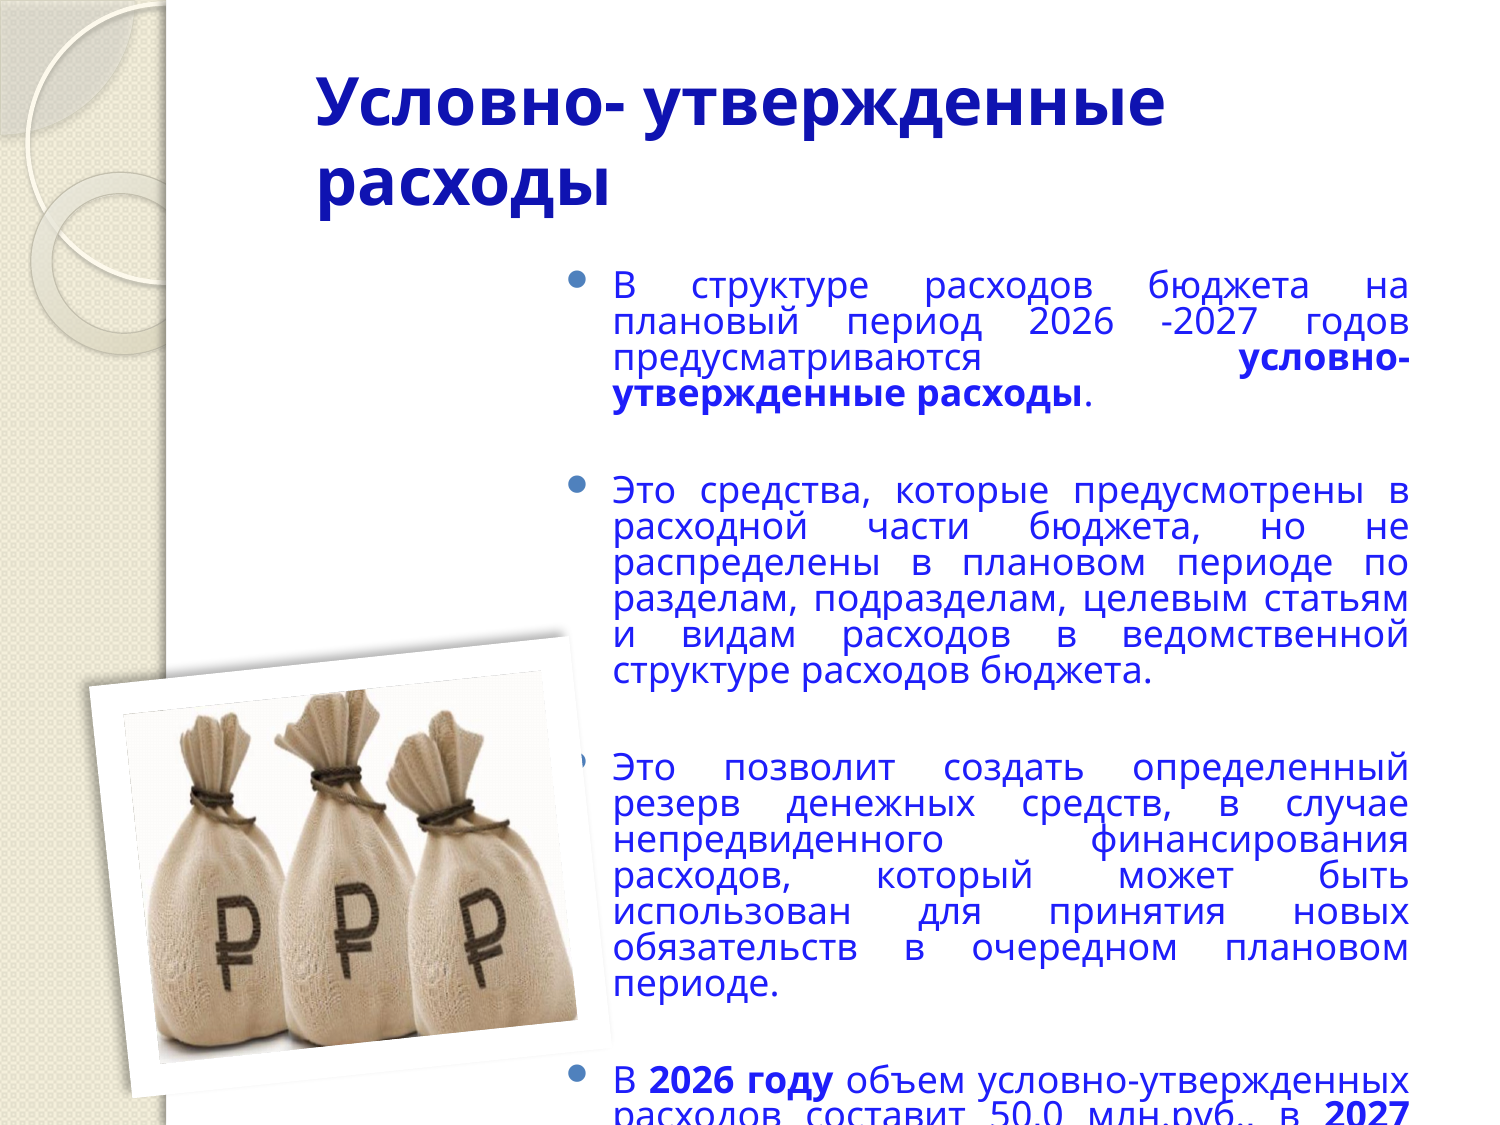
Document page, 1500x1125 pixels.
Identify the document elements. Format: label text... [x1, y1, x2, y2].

title Условно- утвержденные расходы [301, 45, 1425, 233]
list В структуре расходов бюджета на плановый период 2026 -2027 годов предусматриваются условно- утвержденные расходы. Это средства, которые предусмотрены в расходной части бюджета, но не распределены в плановом периоде по разделам, подразделам, целевым статьям и видам расходов в ведомственной структуре расходов бюджета. Это позволит создать определенный резерв денежных средств, в случае непредвиденного финансирования расходов, который может быть использован для принятия новых обязательств в очередном плановом периоде. В 2026 году объем условно-утвержденных расходов составит 50,0 млн.руб., в 2027 году - 110,0 млн.руб. [537, 262, 1425, 1090]
picture [124, 671, 577, 1063]
